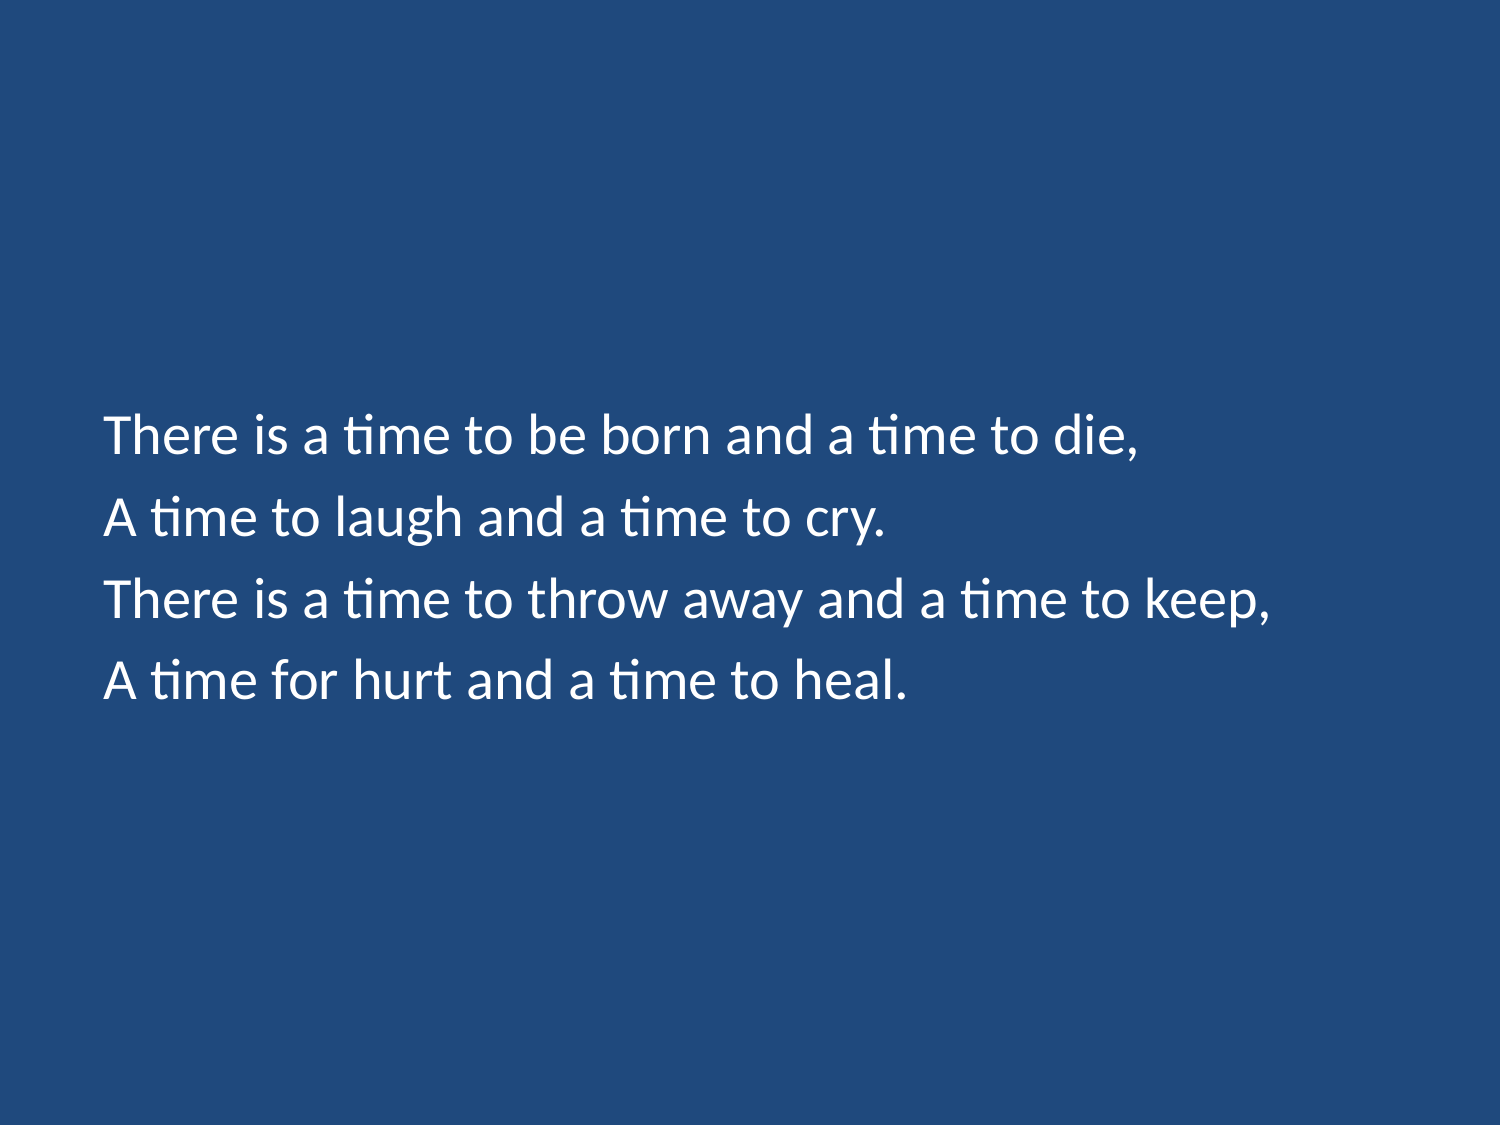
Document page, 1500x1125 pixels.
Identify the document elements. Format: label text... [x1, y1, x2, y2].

list There is a time to be born and a time to die, A time to laugh and a time to cry. There is a time to throw away and a time to keep, A time for hurt and a time to heal. [88, 388, 1471, 736]
